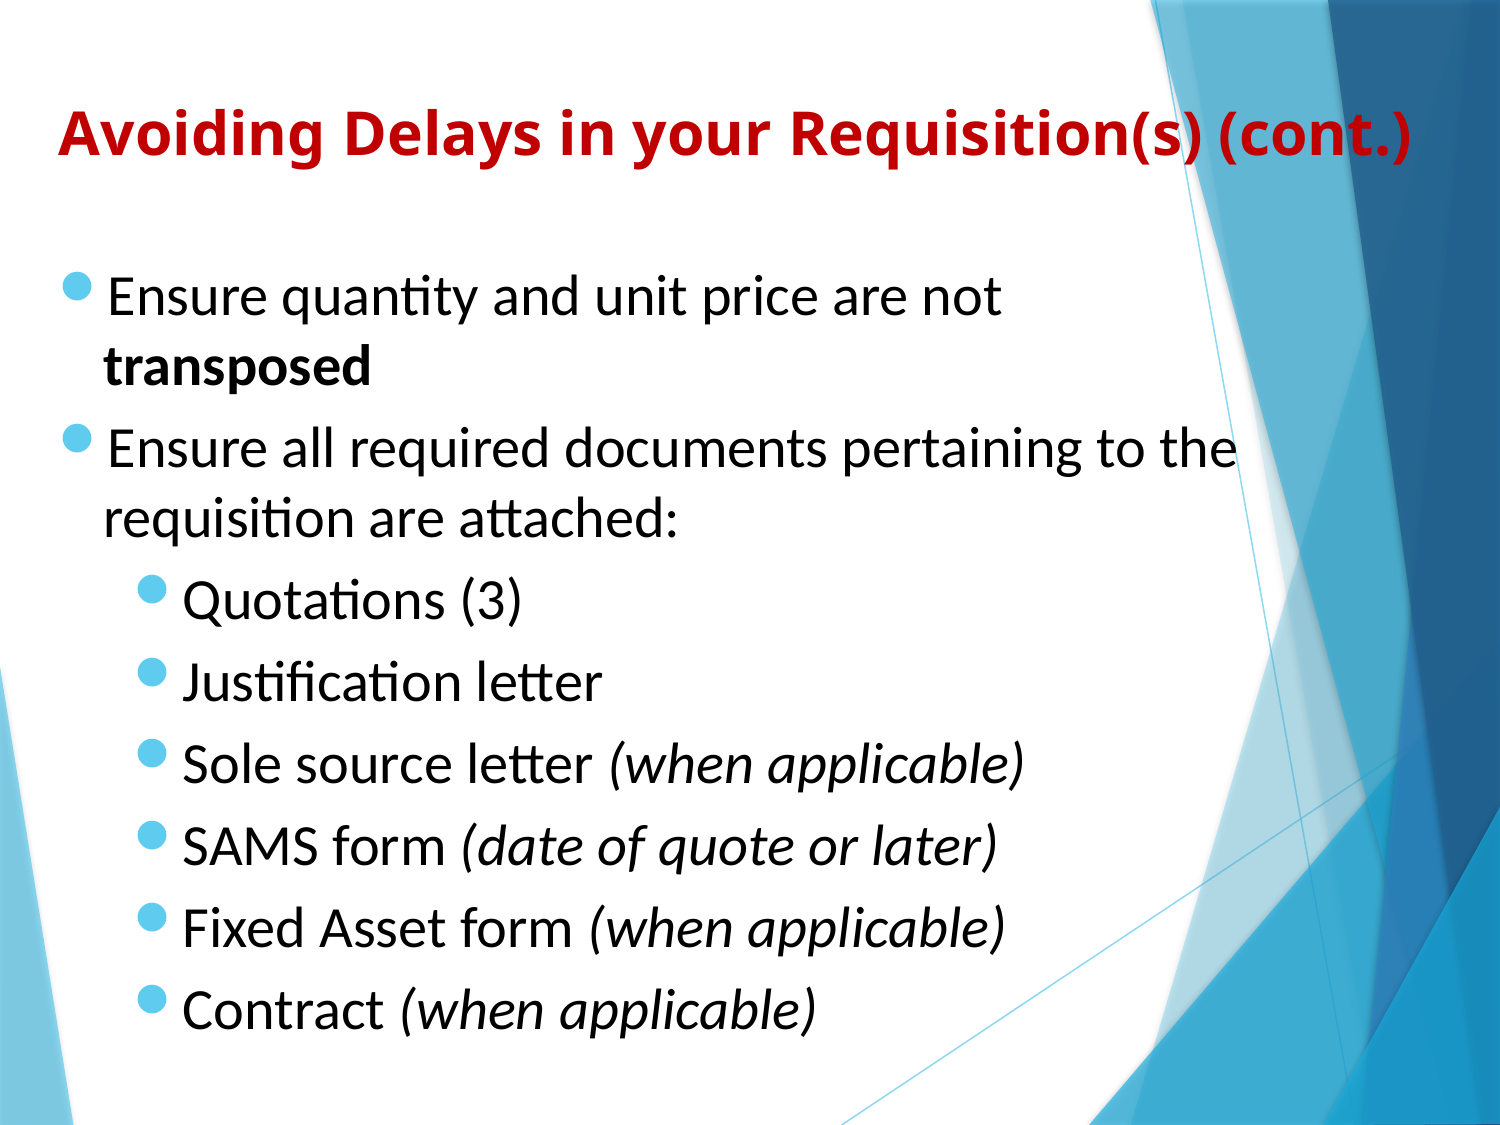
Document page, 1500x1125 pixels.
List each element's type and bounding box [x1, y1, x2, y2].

title [43, 87, 1432, 193]
text_box [43, 249, 1300, 344]
